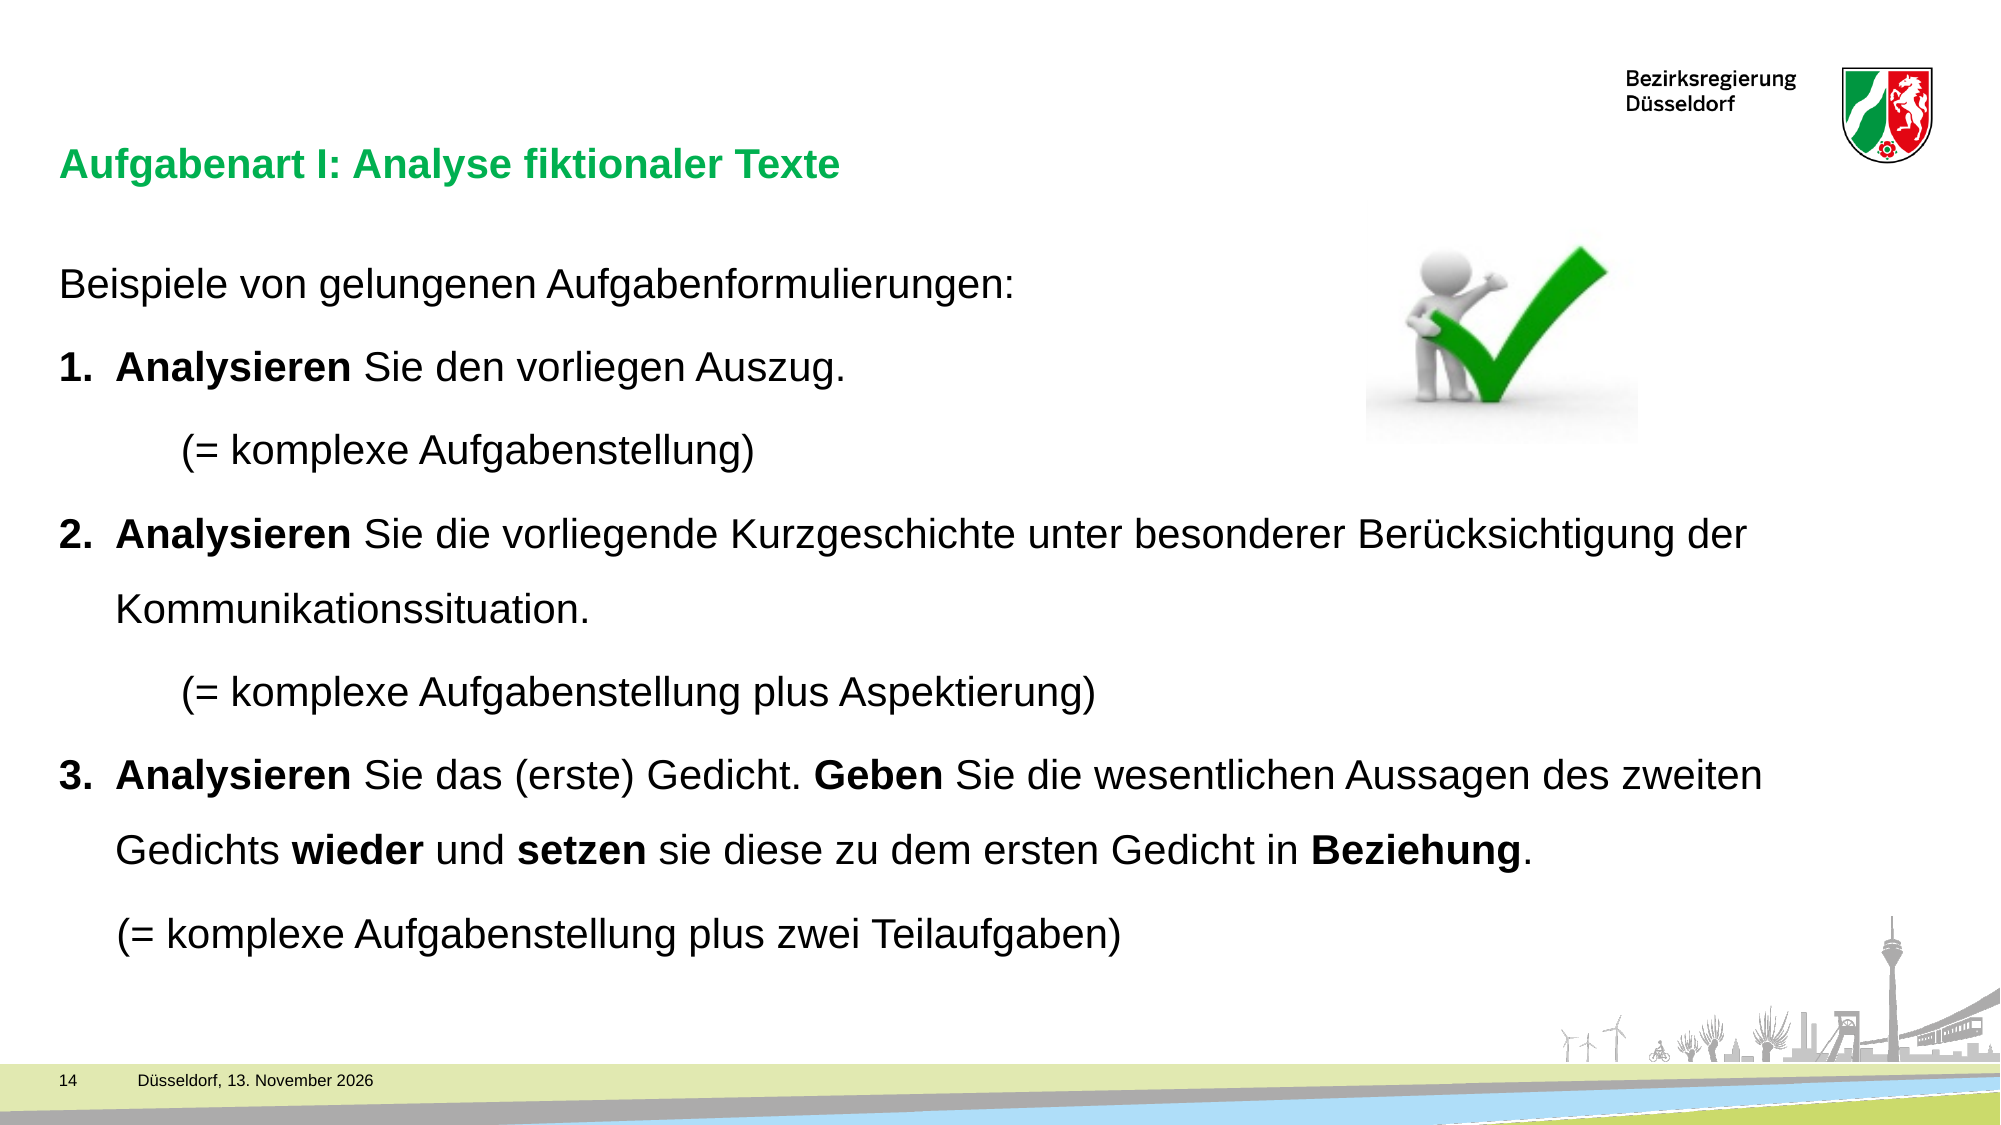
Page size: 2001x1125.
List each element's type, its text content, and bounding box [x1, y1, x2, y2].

picture [1625, 66, 1933, 119]
slide_number 14 [58, 1070, 123, 1125]
list Beispiele von gelungenen Aufgabenformulierungen: Analysieren Sie den vorliegen Auszug. (= komplexe Aufgabenstellung) Analysieren Sie die vorliegende Kurzgeschichte unter besonderer Berücksichtigung der Kommunikationssituation. (= komplexe Aufgabenstellung plus Aspektierung) Analysieren Sie das (erste) Gedicht. Geben Sie die wesentlichen Aussagen des zweiten Gedichts wieder und setzen sie diese zu dem ersten Gedicht in Beziehung. (= komplexe Aufgabenstellung plus zwei Teilaufgaben) [58, 231, 1926, 835]
title Aufgabenart I: Analyse fiktionaler Texte [58, 119, 2000, 204]
footer Düsseldorf, 15. November 2023 [137, 1070, 595, 1125]
picture [1365, 200, 1639, 444]
picture [0, 916, 2000, 1125]
